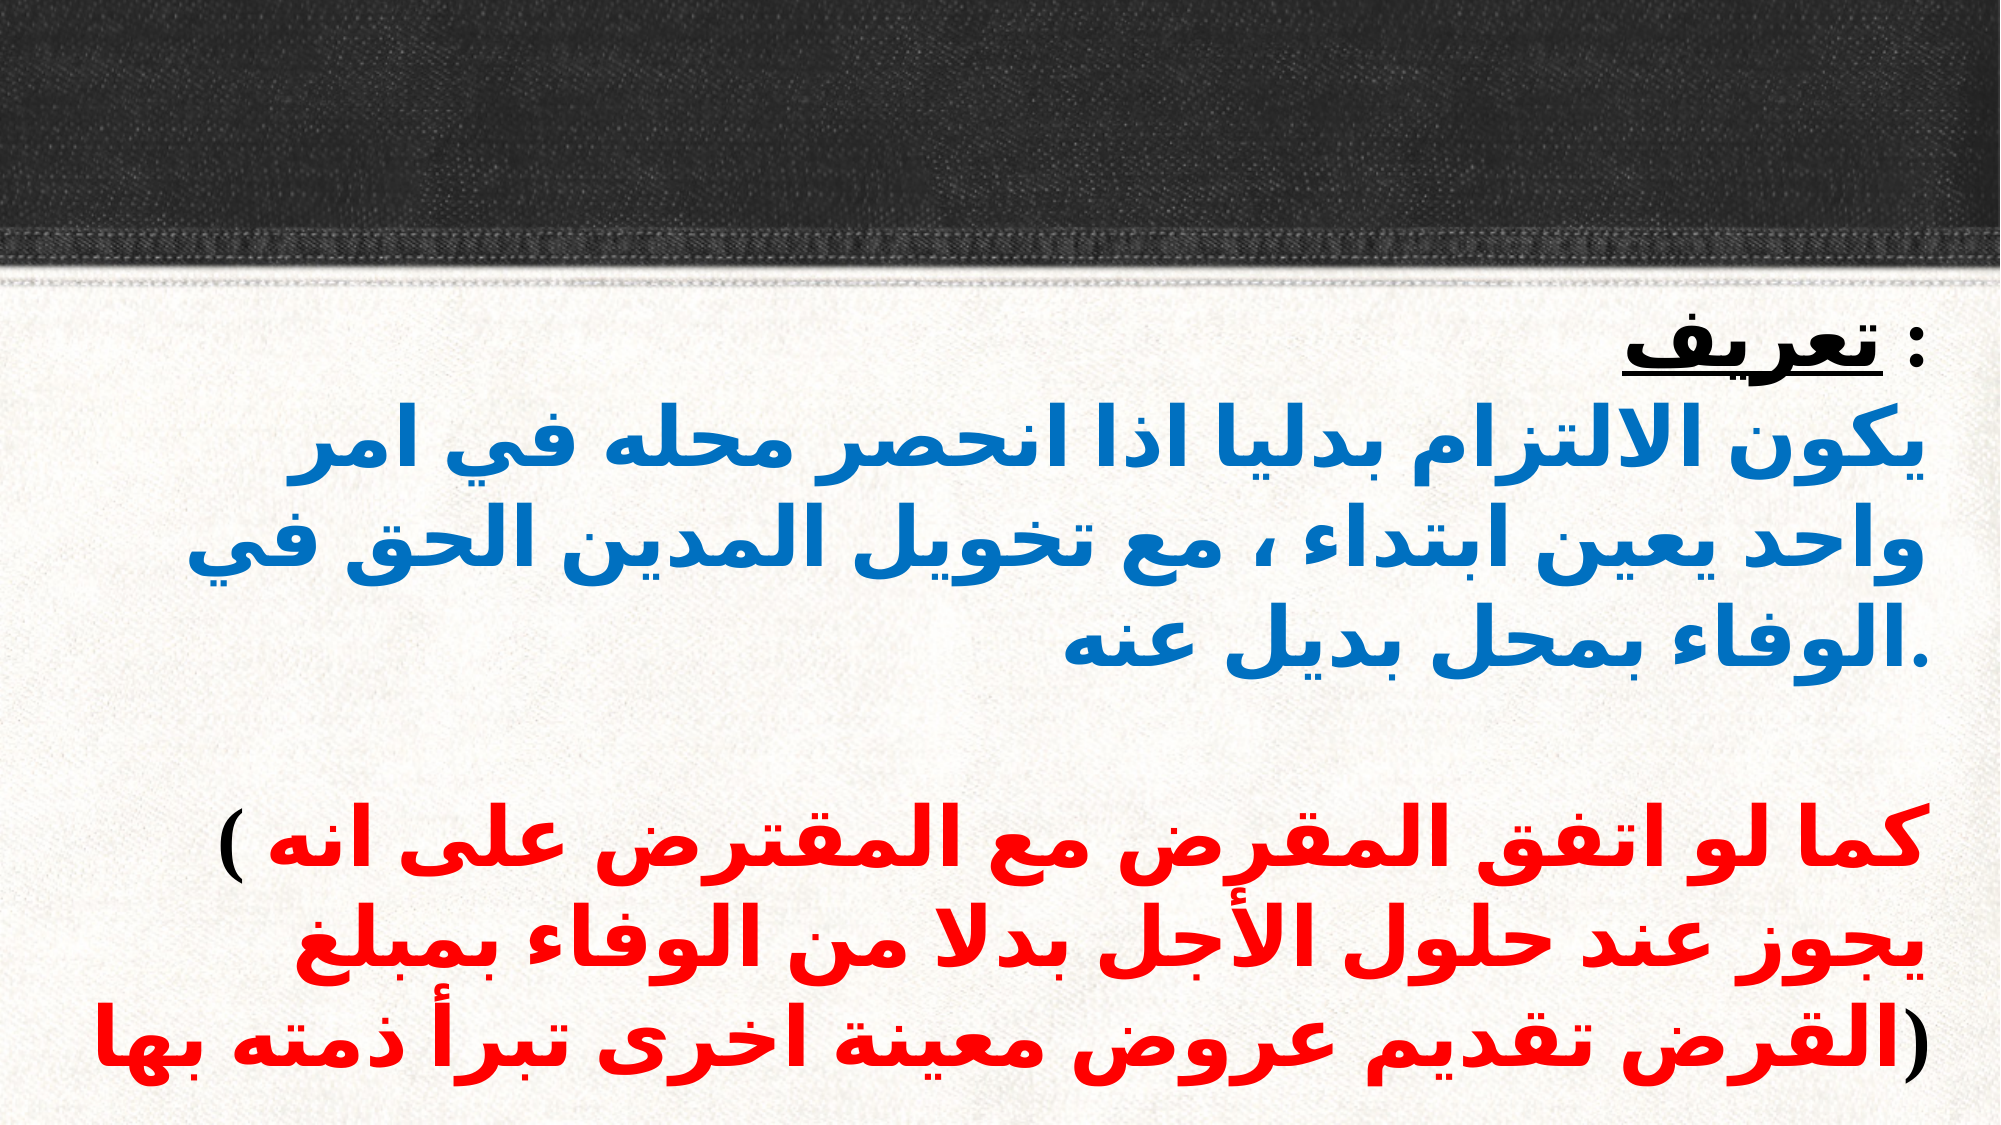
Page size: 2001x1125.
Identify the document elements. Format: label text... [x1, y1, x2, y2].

text_box تعريف : يكون الالتزام بدليا اذا انحصر محله في امر واحد يعين ابتداء ، مع تخويل المدين الحق في الوفاء بمحل بديل عنه. ( كما لو اتفق المقرض مع المقترض على انه يجوز عند حلول الأجل بدلا من الوفاء بمبلغ القرض تقديم عروض معينة اخرى تبرأ ذمته بها) [73, 276, 1946, 1091]
picture [0, 0, 2000, 1125]
